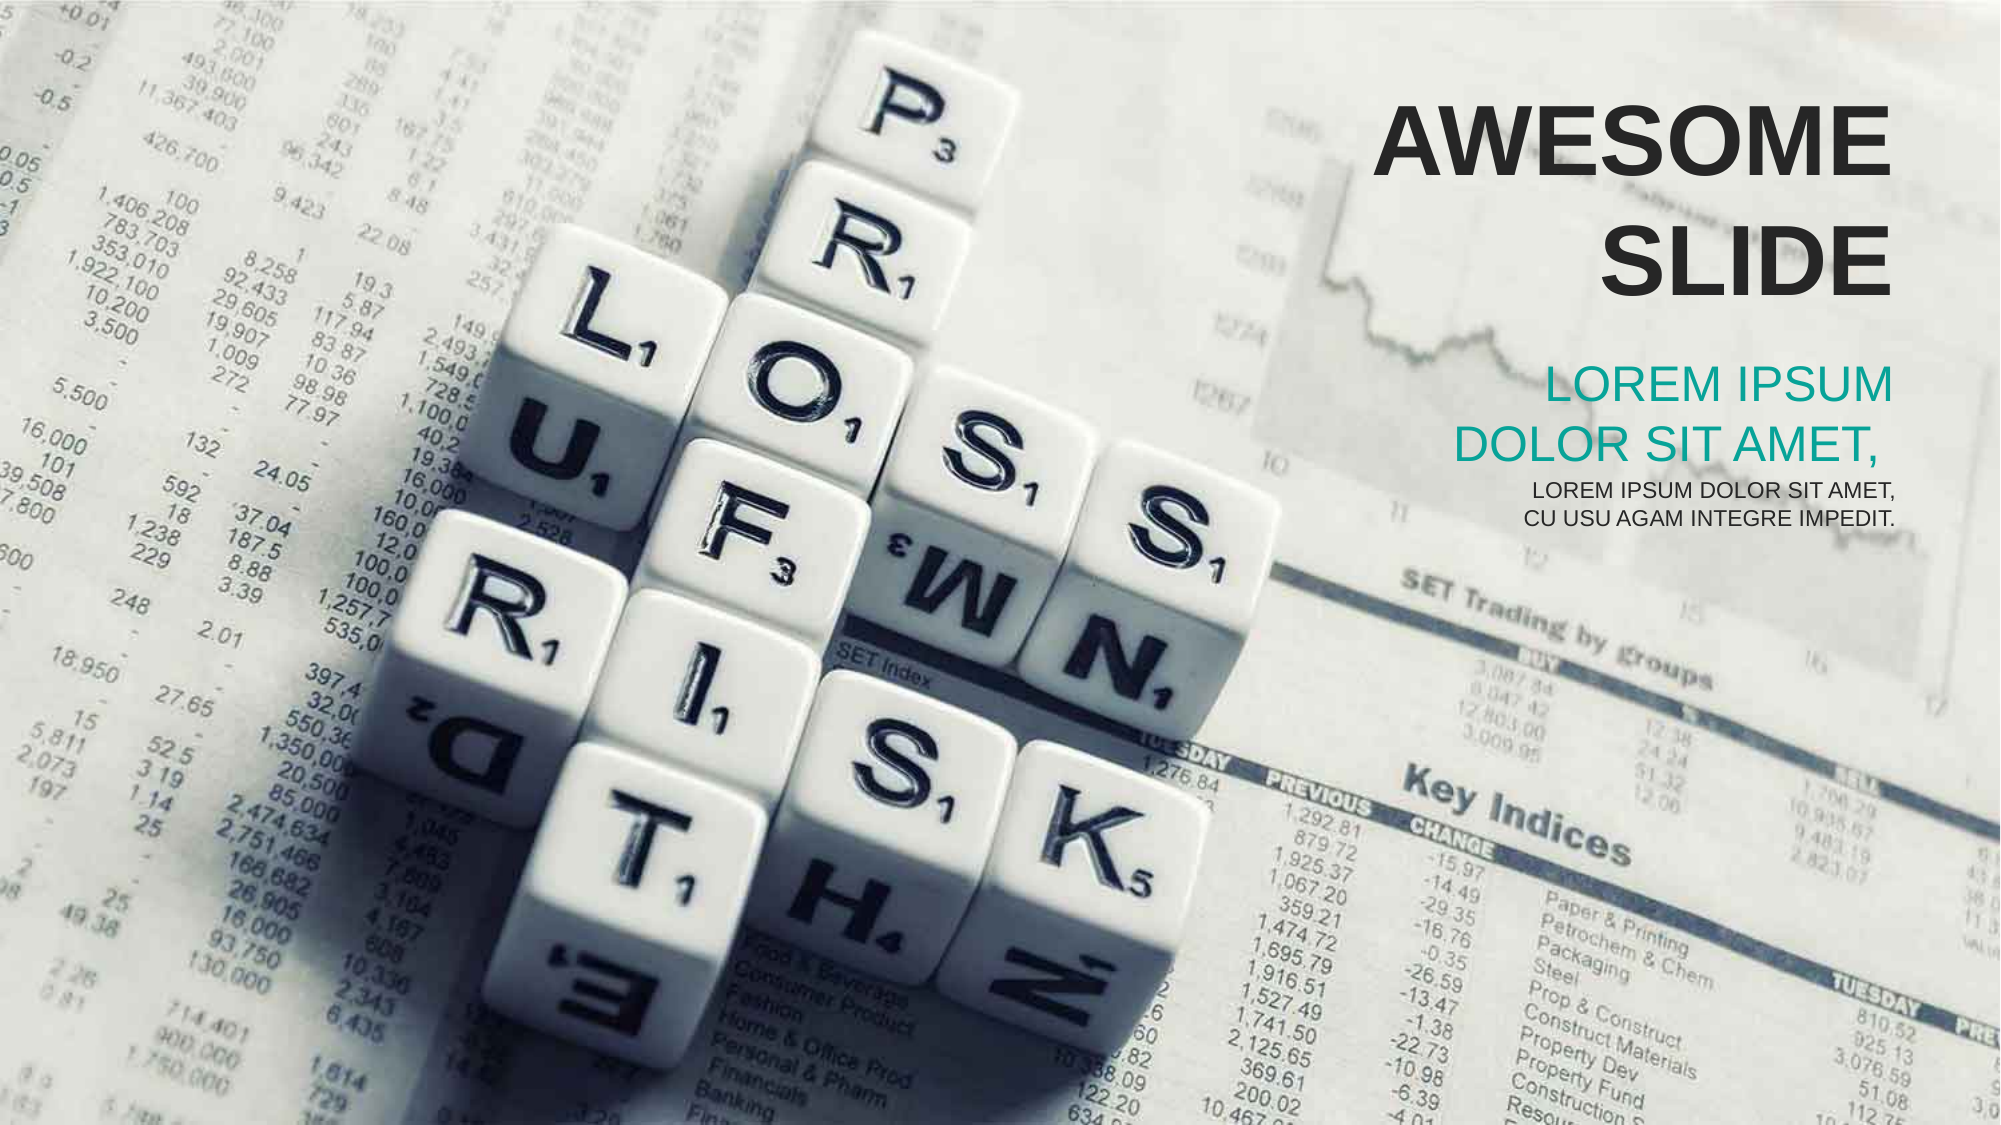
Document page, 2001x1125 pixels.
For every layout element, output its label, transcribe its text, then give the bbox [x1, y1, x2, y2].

picture [0, 0, 2001, 1125]
text_box LOREM IPSUM DOLOR SIT AMET, [1323, 344, 1910, 479]
text_box AWESOME SLIDE [1323, 67, 1910, 323]
text_box LOREM IPSUM DOLOR SIT AMET, CU USU AGAM INTEGRE IMPEDIT. [1325, 468, 1911, 539]
